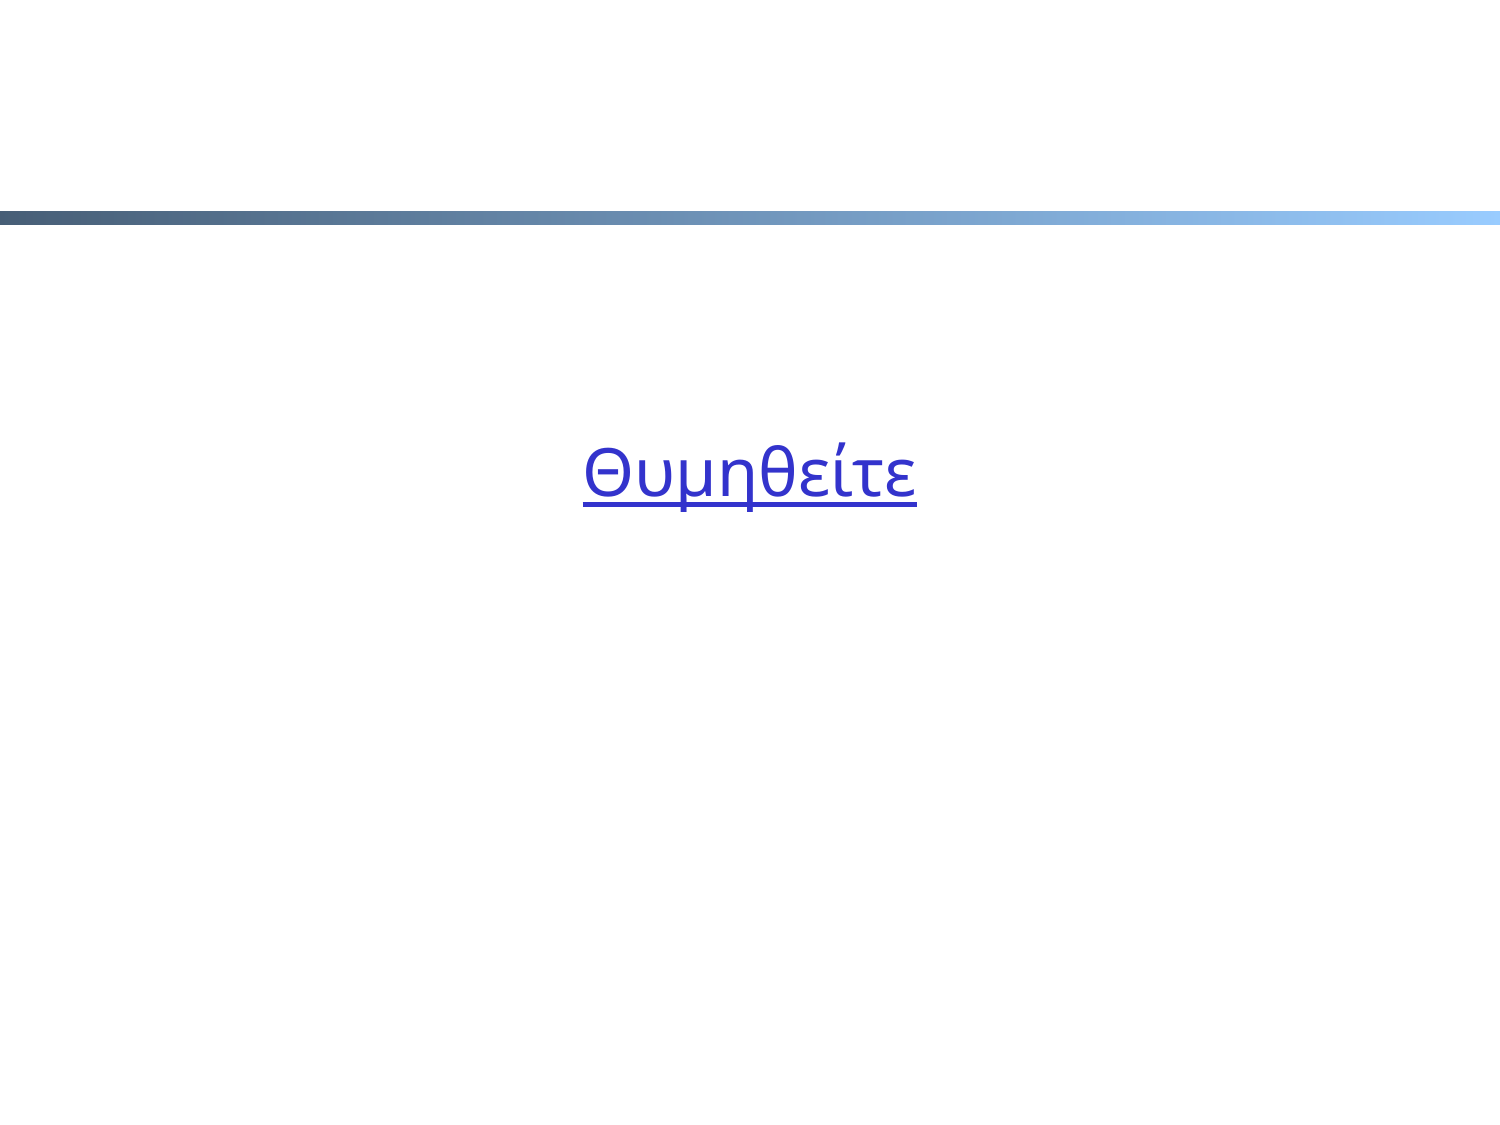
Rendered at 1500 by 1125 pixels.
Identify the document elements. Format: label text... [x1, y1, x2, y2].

title Θυμηθείτε [112, 349, 1388, 591]
